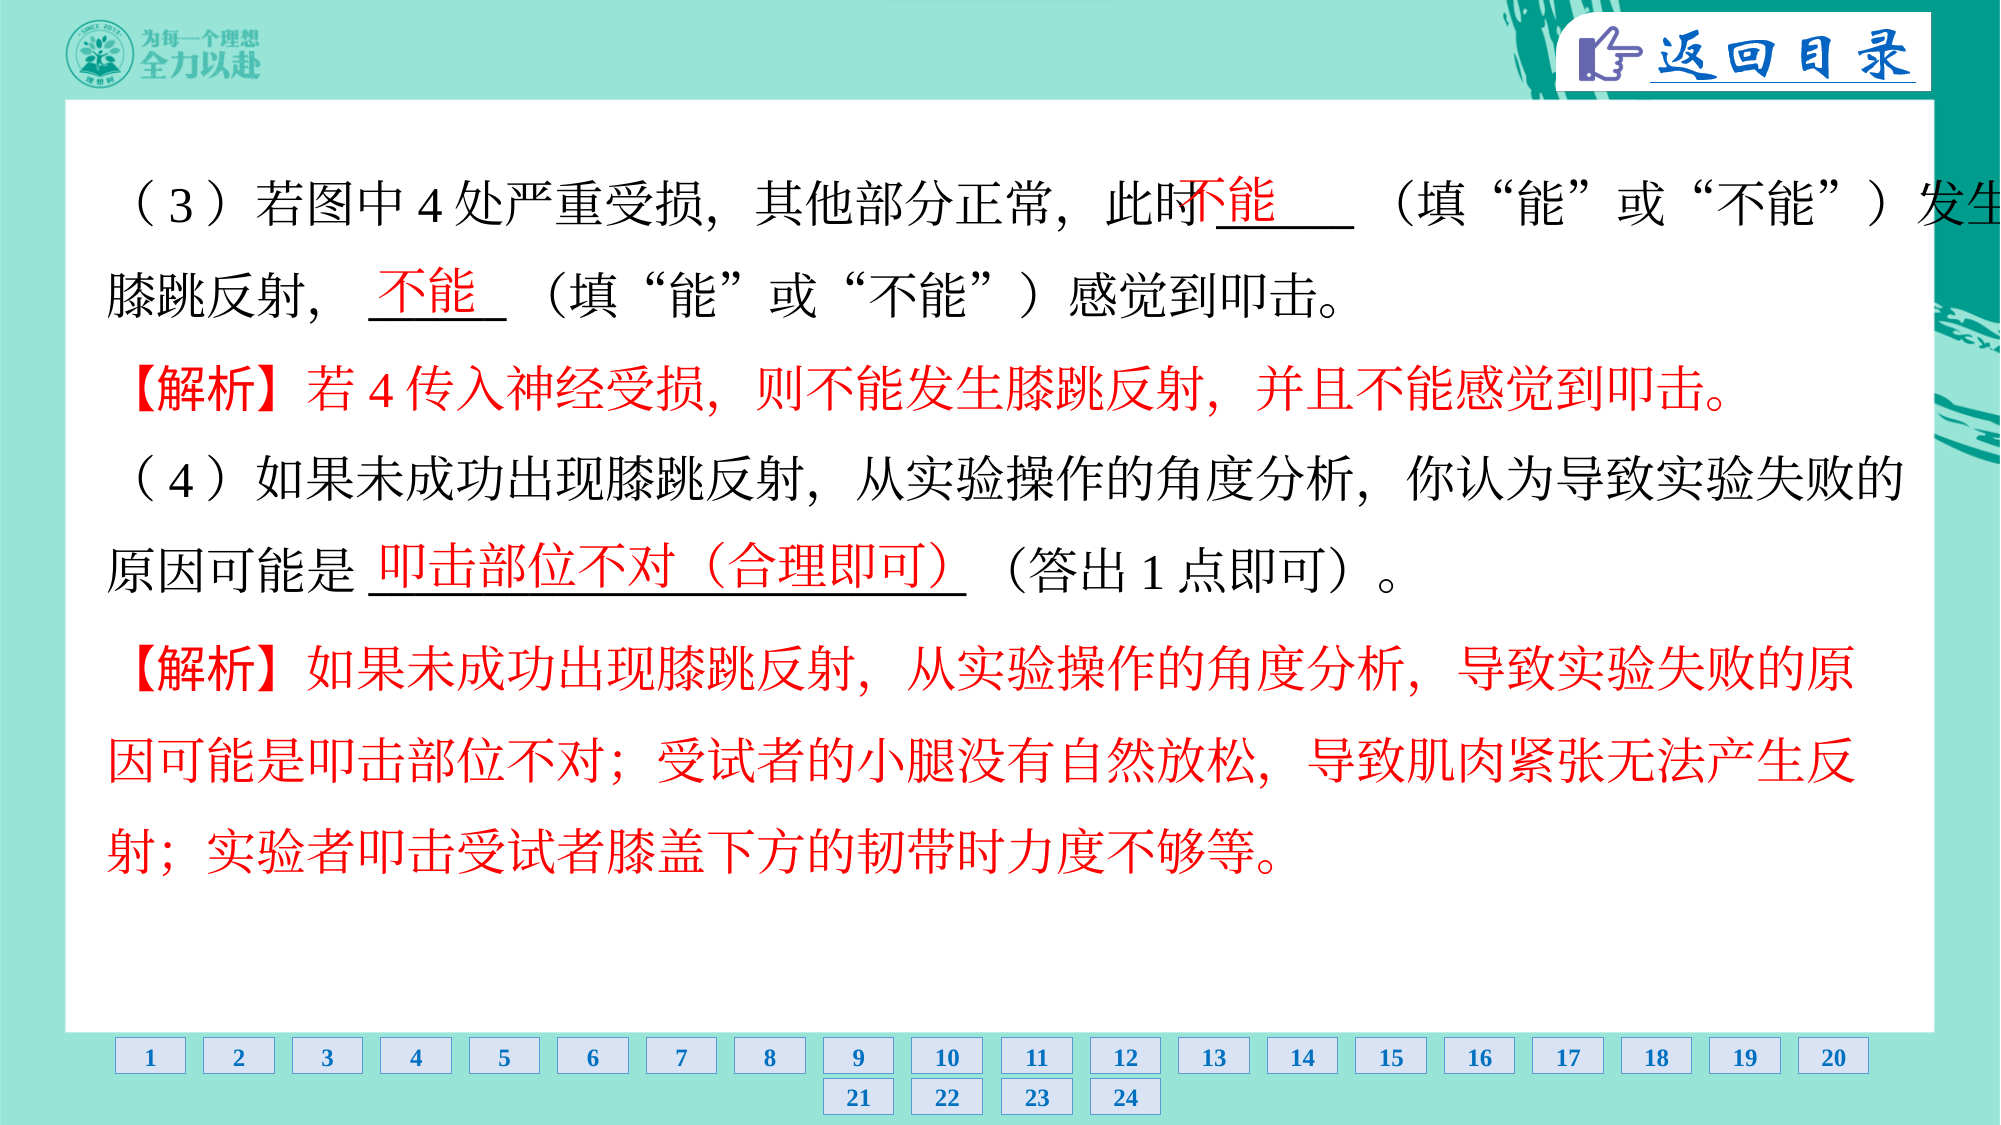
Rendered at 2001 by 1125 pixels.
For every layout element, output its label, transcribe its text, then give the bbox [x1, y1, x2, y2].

text_box 【解析】如果未成功出现膝跳反射，从实验操作的角度分析，导致实验失败的原 因可能是叩击部位不对；受试者的小腿没有自然放松，导致肌肉紧张无法产生反 射；实验者叩击受试者膝盖下方的韧带时力度不够等。 [106, 605, 1895, 881]
picture [0, 0, 2000, 1125]
text_box 不能 [1159, 136, 1296, 228]
text_box 不能 [359, 228, 496, 320]
text_box （3）若图中4处严重受损，其他部分正常，此时______（填“能”或“不能”）发生 膝跳反射，______（填“能”或“不能”）感觉到叩击。 [106, 140, 1895, 325]
text_box 【解析】若4传入神经受损，则不能发生膝跳反射，并且不能感觉到叩击。 [106, 330, 1895, 416]
text_box （4）如果未成功出现膝跳反射，从实验操作的角度分析，你认为导致实验失败的 原因可能是__________________________（答出1点即可）。 [106, 416, 1895, 600]
text_box 叩击部位不对（合理即可） [359, 503, 996, 595]
